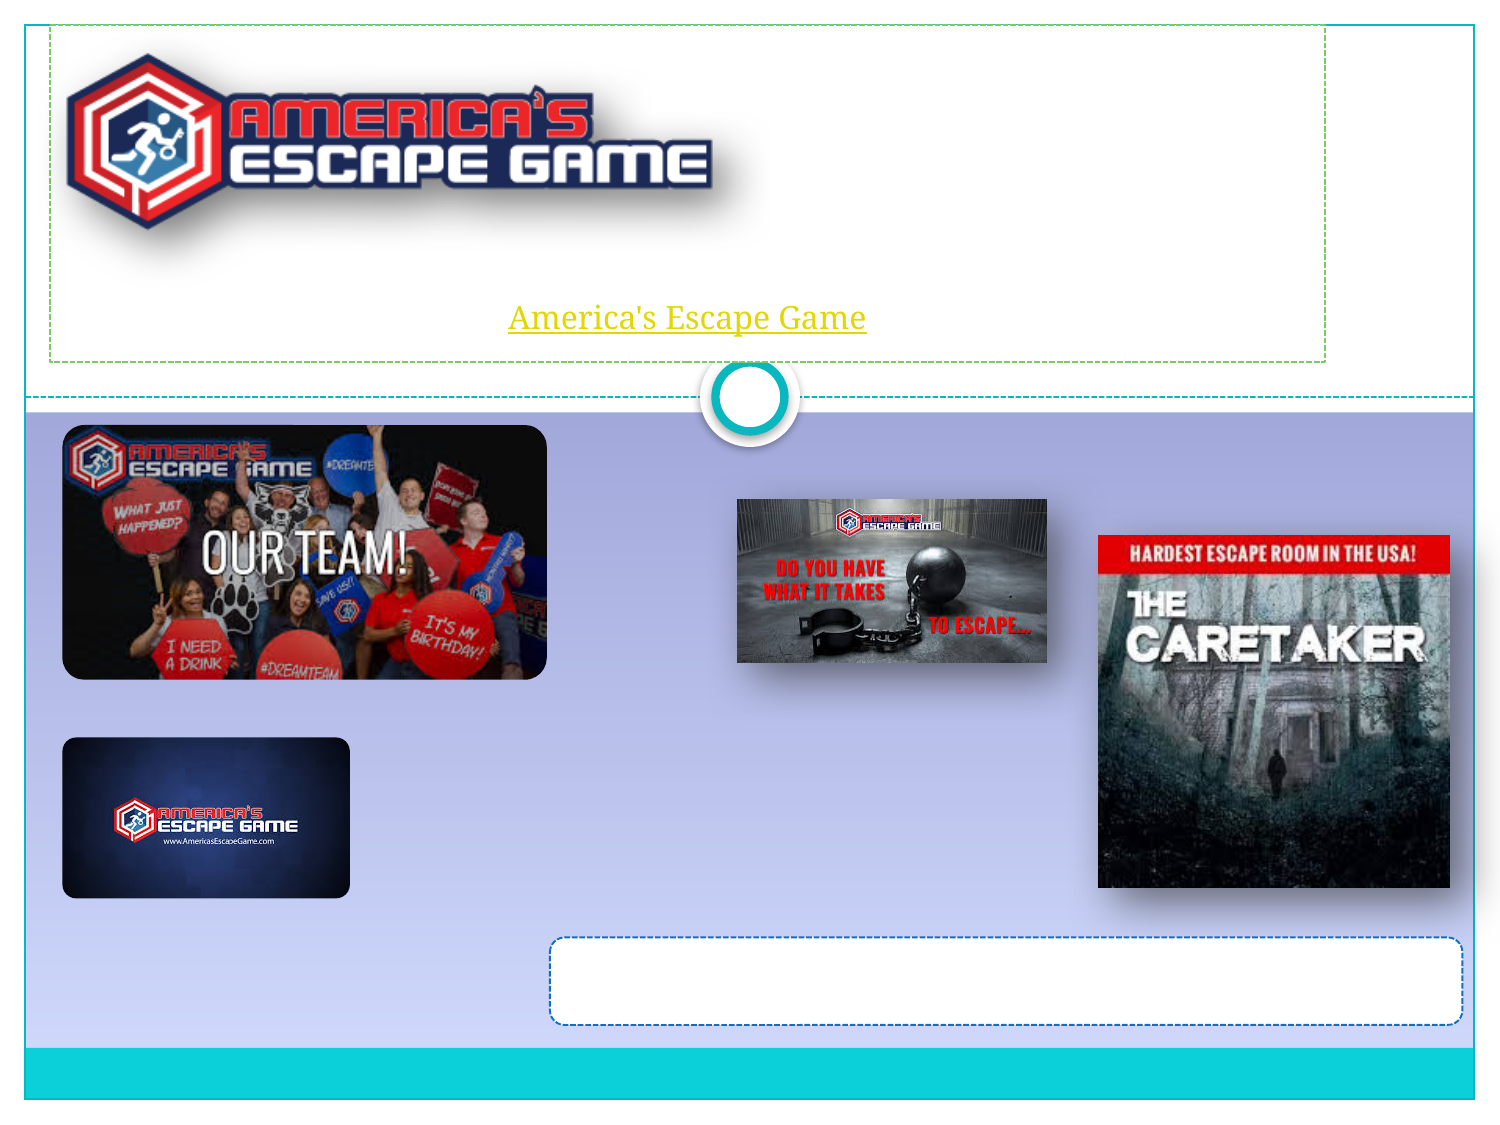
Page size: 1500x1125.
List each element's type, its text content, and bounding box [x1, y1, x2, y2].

picture [62, 49, 716, 232]
picture [1098, 535, 1451, 888]
text_box Website: - http://americasescapegame.com [548, 936, 1464, 1026]
picture [62, 737, 351, 899]
title America's Escape Game [49, 24, 1326, 363]
picture [62, 424, 547, 680]
picture [737, 499, 1047, 663]
